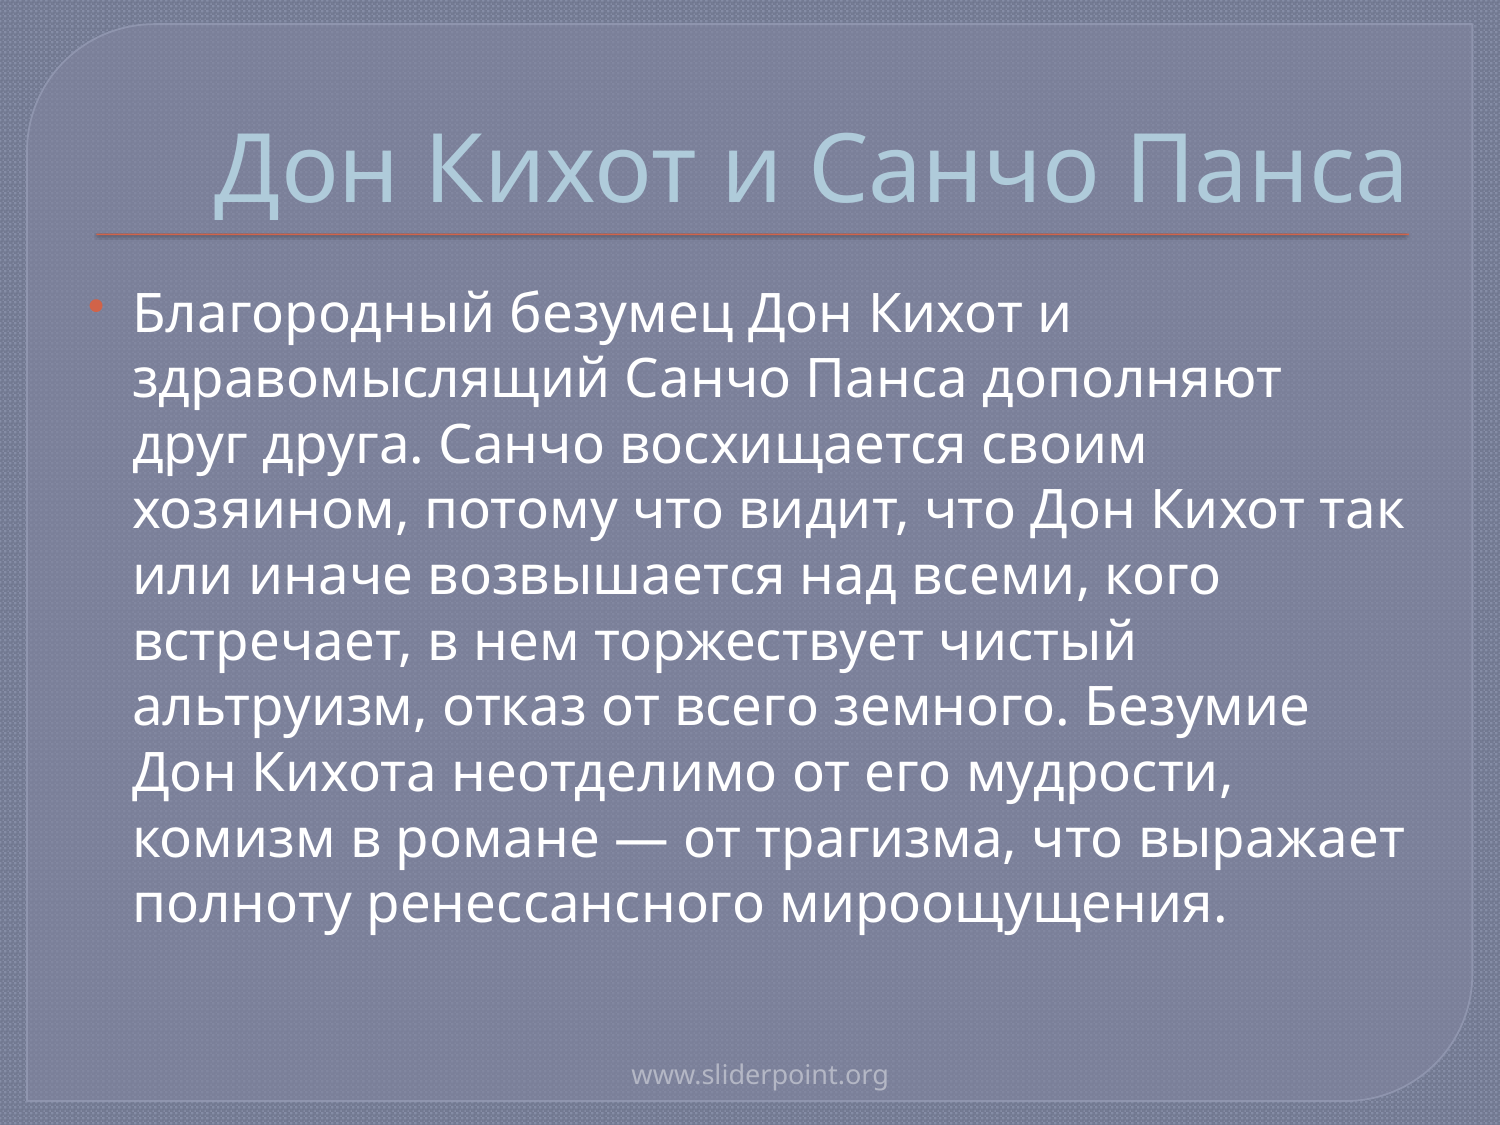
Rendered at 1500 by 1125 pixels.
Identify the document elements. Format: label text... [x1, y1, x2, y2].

footer www.sliderpoint.org [212, 1050, 904, 1095]
list Благородный безумец Дон Кихот и здравомыслящий Санчо Панса дополняют друг друга. Санчо восхищается своим хозяином, потому что видит, что Дон Кихот так или иначе возвышается над всеми, кого встречает, в нем торжествует чистый альтруизм, отказ от всего земного. Безумие Дон Кихота неотделимо от его мудрости, комизм в романе — от трагизма, что выражает полноту ренессансного мироощущения. [75, 270, 1425, 1013]
title Дон Кихот и Санчо Панса [75, 41, 1425, 230]
